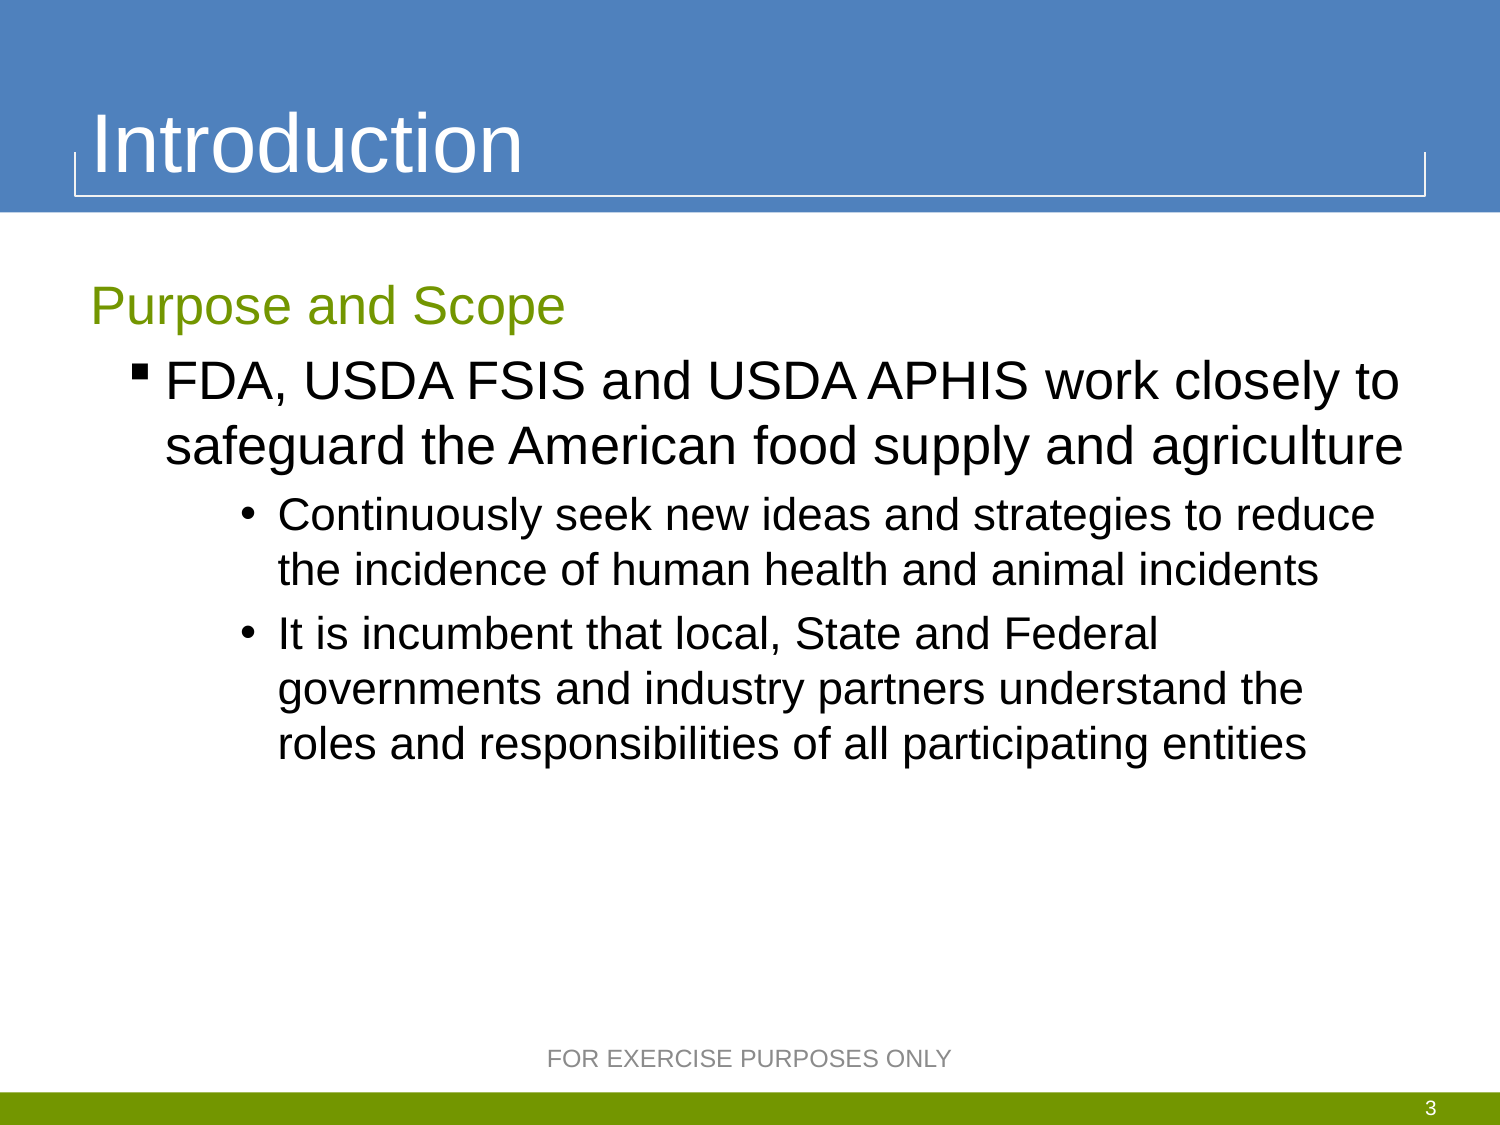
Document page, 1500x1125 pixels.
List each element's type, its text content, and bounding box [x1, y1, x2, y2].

list Purpose and Scope FDA, USDA FSIS and USDA APHIS work closely to safeguard the American food supply and agriculture Continuously seek new ideas and strategies to reduce the incidence of human health and animal incidents It is incumbent that local, State and Federal governments and industry partners understand the roles and responsibilities of all participating entities [74, 262, 1426, 1006]
footer FOR EXERCISE PURPOSES ONLY [512, 1042, 988, 1103]
title Introduction [74, 44, 1426, 233]
